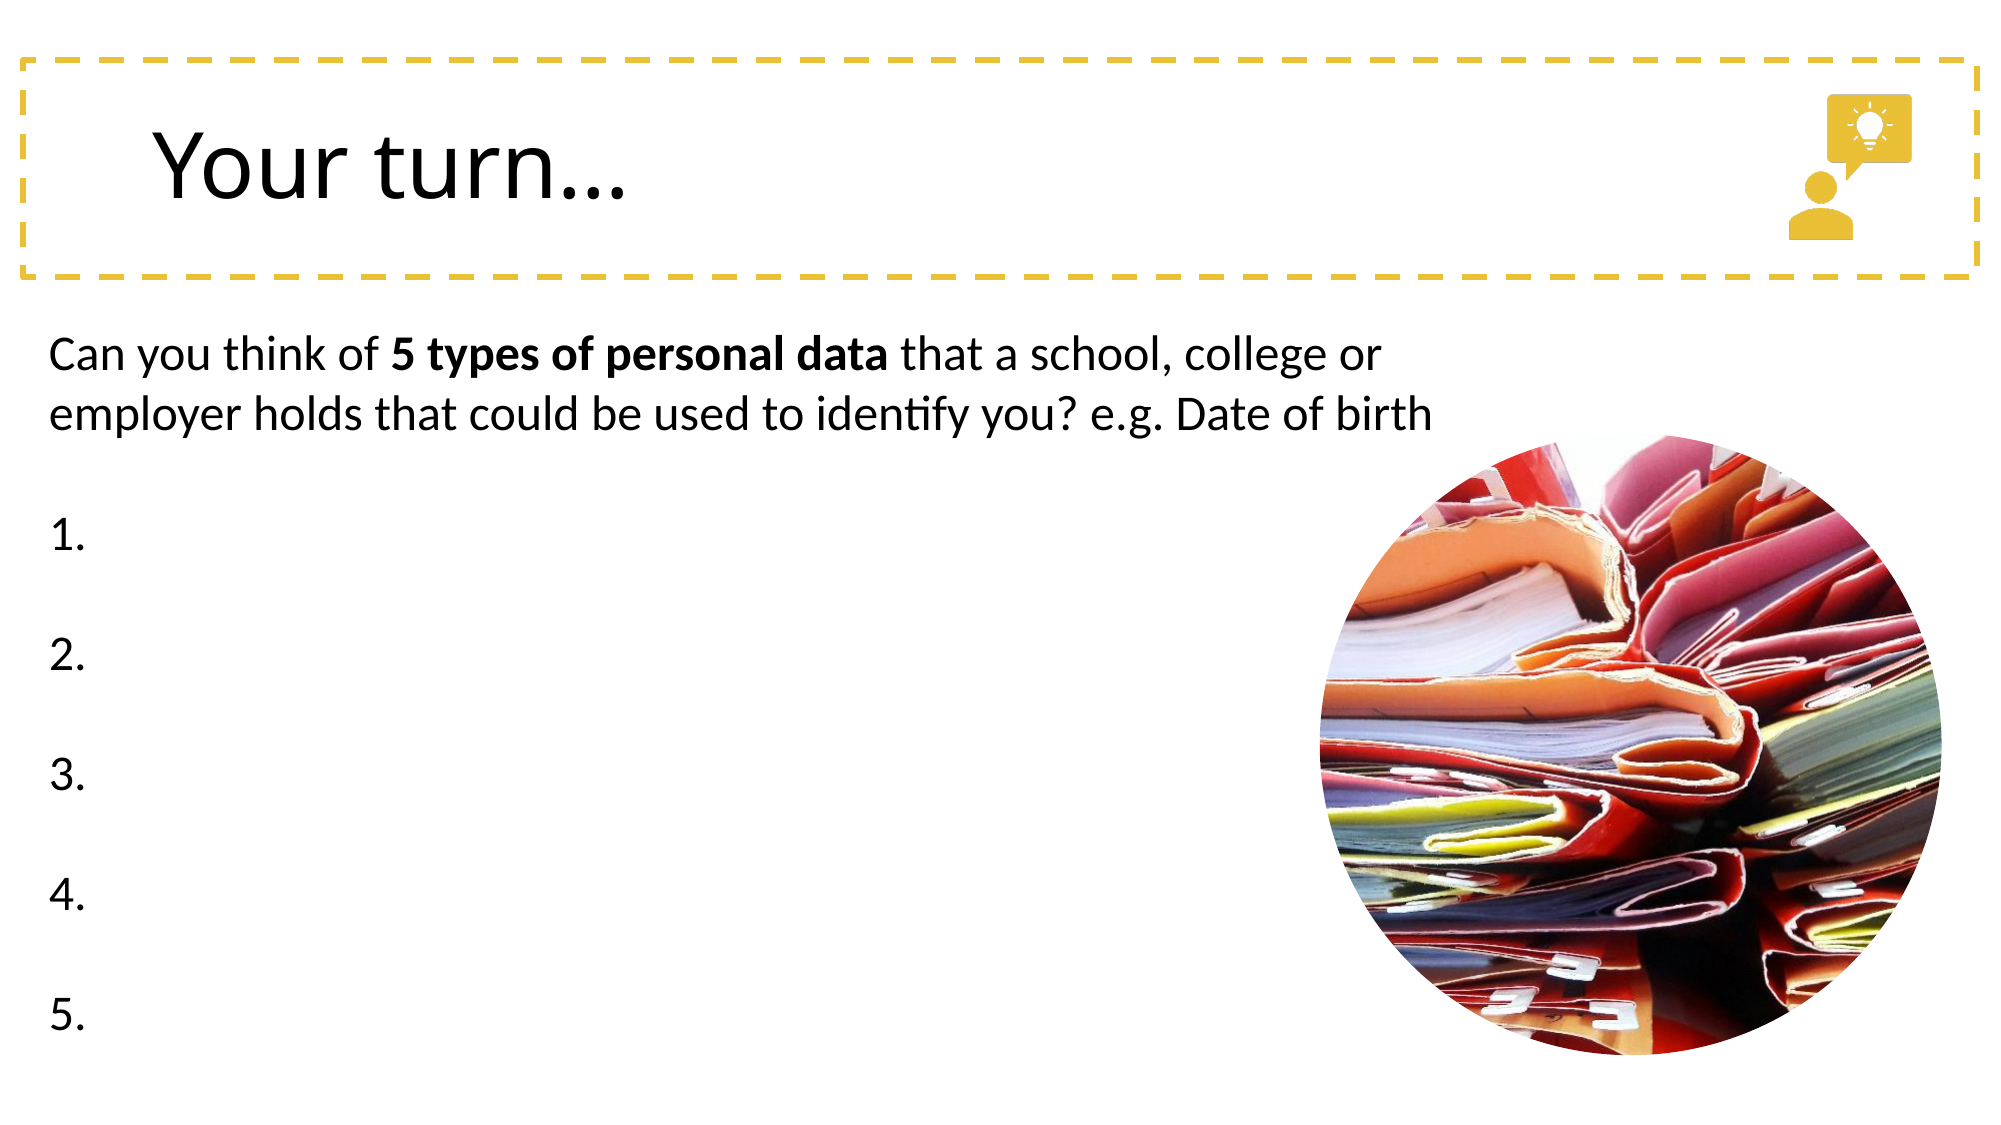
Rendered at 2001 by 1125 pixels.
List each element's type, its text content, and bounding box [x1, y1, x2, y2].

title Your turn… [137, 59, 1863, 278]
picture [1863, 78, 1938, 254]
picture [1319, 433, 1942, 1056]
text_box Can you think of 5 types of personal data that a school, college or employer holds that could be used to identify you? e.g. Date of birth [34, 312, 1581, 1048]
